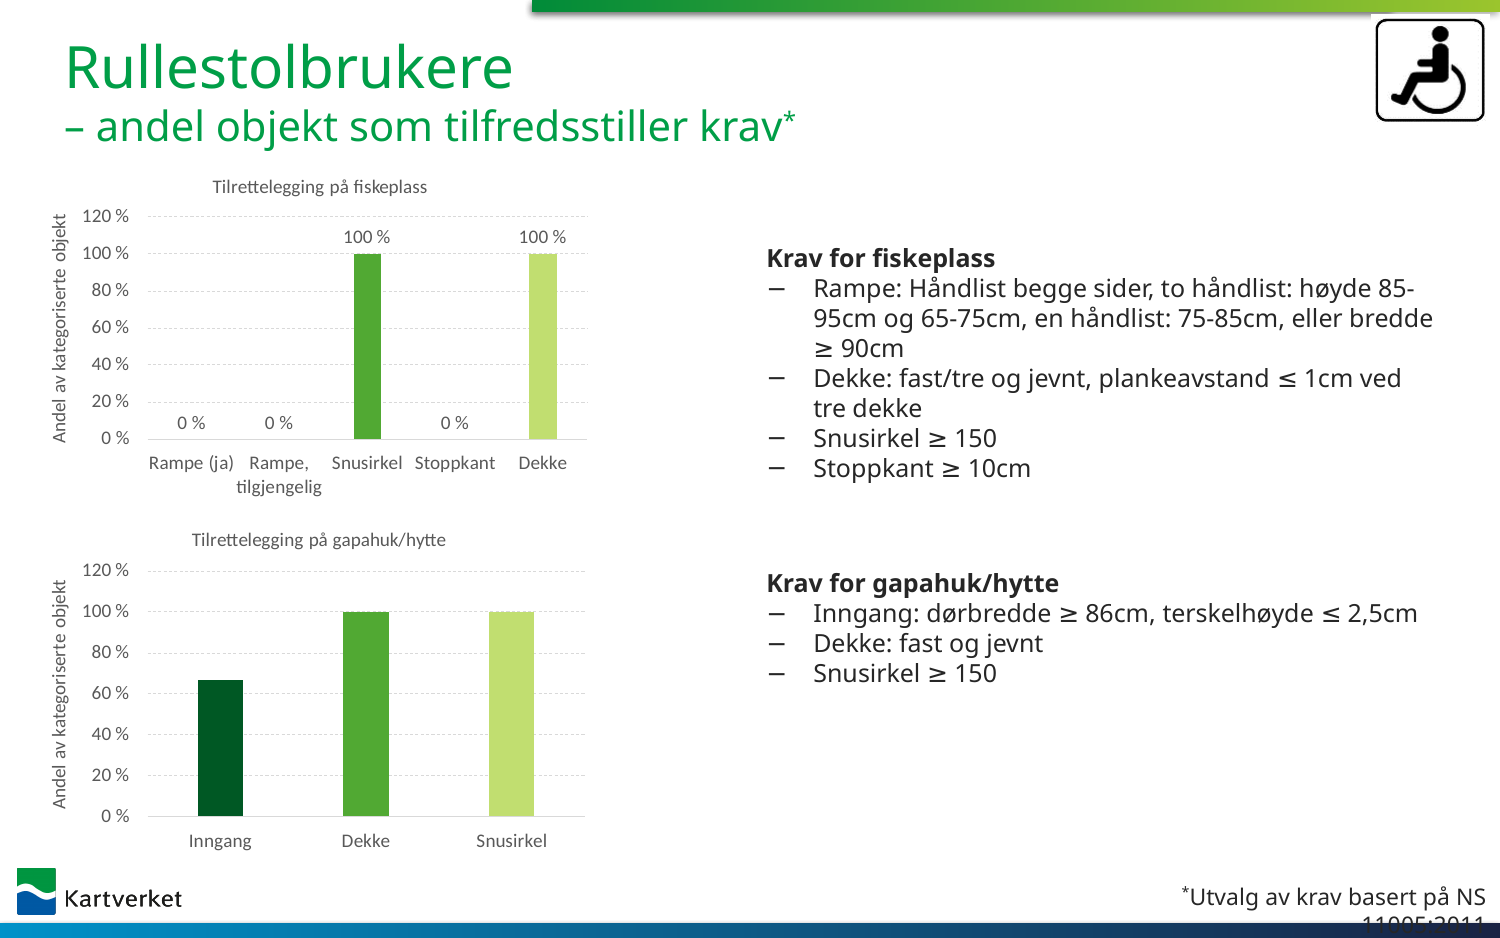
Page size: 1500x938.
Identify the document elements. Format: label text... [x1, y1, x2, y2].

picture [41, 166, 598, 505]
text_box *Utvalg av krav basert på NS 11005:2011 [1068, 873, 1500, 938]
text_box Krav for fiskeplass Rampe: Håndlist begge sider, to håndlist: høyde 85-95cm og 65-75cm, en håndlist: 75-85cm, eller bredde ≥ 90cm Dekke: fast/tre og jevnt, plankeavstand ≤ 1cm ved tre dekke Snusirkel ≥ 150 Stoppkant ≥ 10cm [751, 235, 1452, 490]
text_box Krav for gapahuk/hytte Inngang: dørbredde ≥ 86cm, terskelhøyde ≤ 2,5cm Dekke: fast og jevnt Snusirkel ≥ 150 [751, 560, 1452, 695]
picture [41, 520, 596, 859]
picture [1371, 13, 1491, 127]
text_box Rullestolbrukere – andel objekt som tilfredsstiller krav* [49, 29, 1431, 158]
